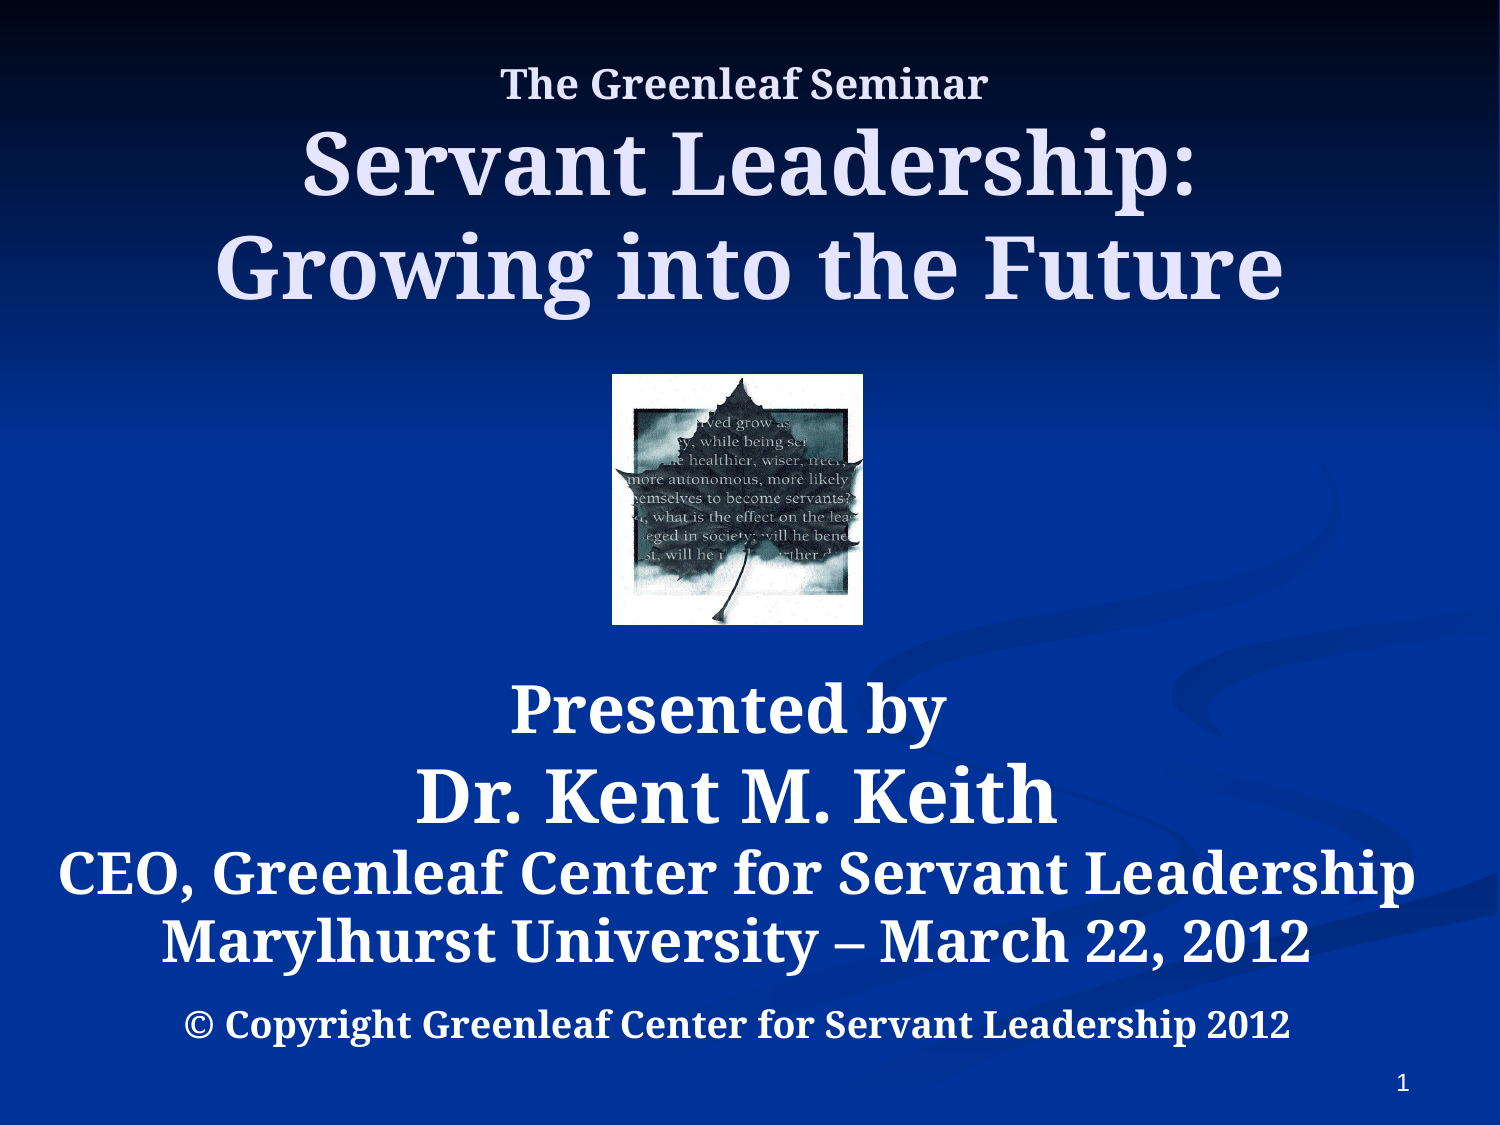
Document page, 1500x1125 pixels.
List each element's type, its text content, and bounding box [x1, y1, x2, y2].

slide_number 1 [1074, 1025, 1426, 1105]
title The Greenleaf Seminar Servant Leadership: Growing into the Future [112, 74, 1388, 301]
picture [612, 374, 863, 626]
subtitle Presented by Dr. Kent M. Keith CEO, Greenleaf Center for Servant Leadership Marylhurst University – March 22, 2012 © Copyright Greenleaf Center for Servant Leadership 2012 [37, 674, 1438, 1063]
